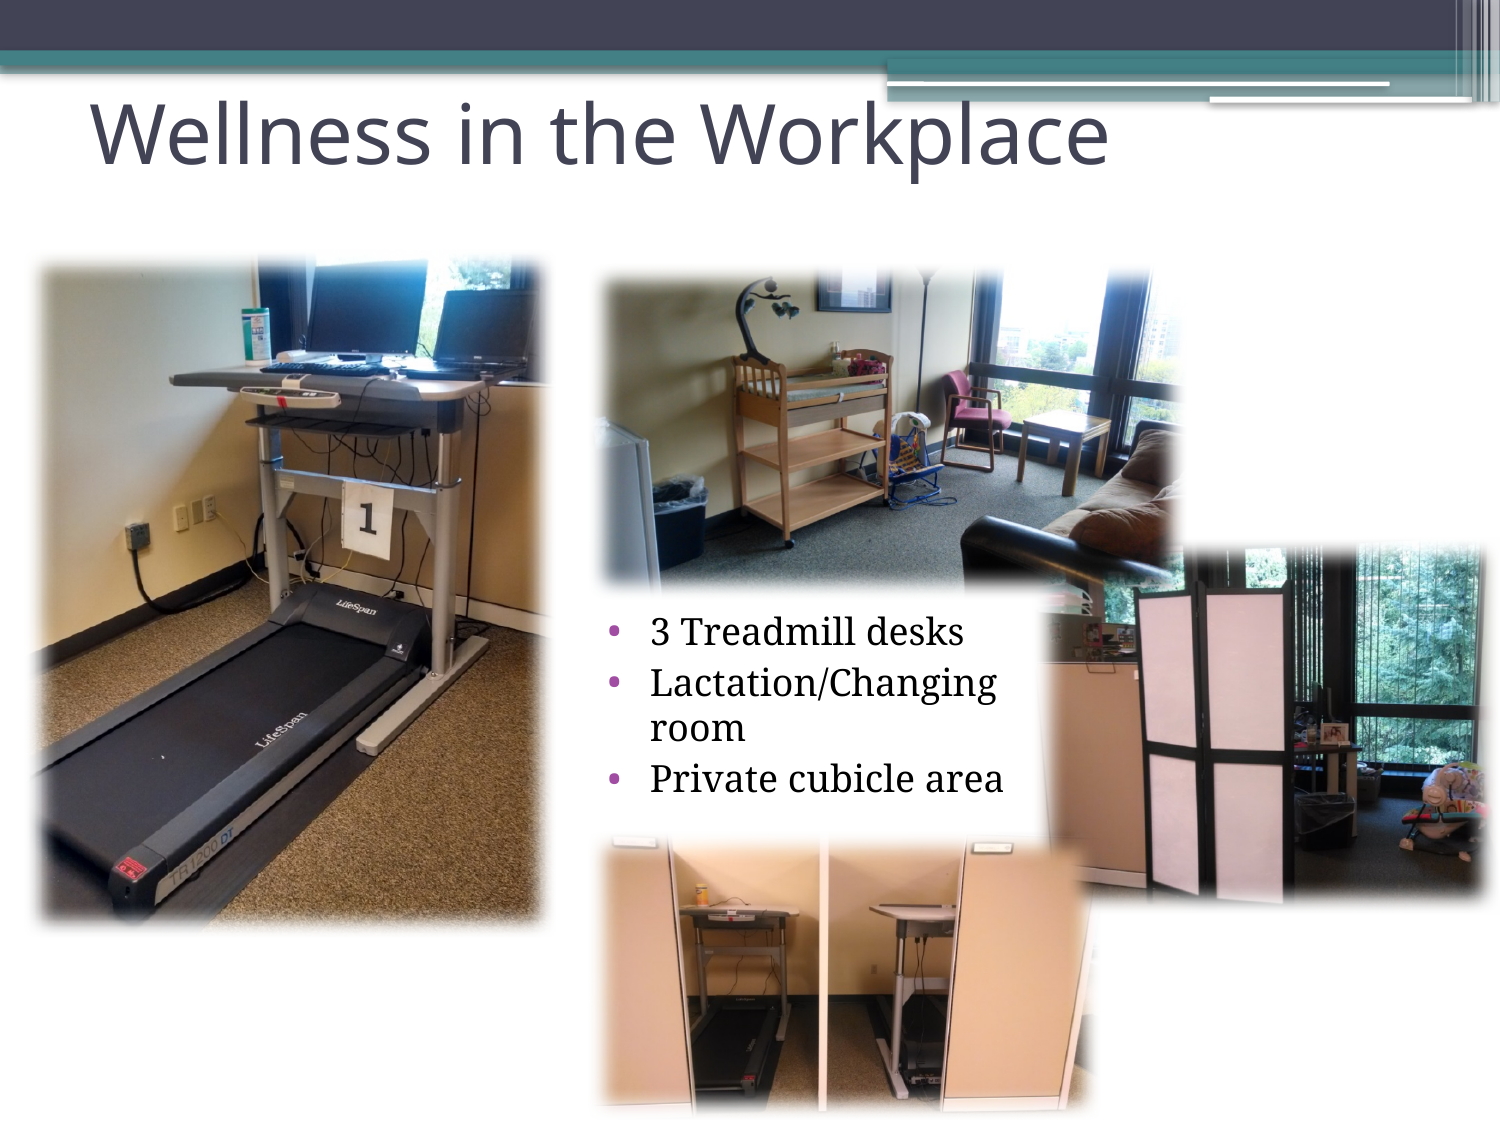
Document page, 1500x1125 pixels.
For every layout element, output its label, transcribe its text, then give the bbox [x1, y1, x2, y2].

picture [24, 249, 557, 938]
title Wellness in the Workplace [75, 37, 1425, 225]
picture [587, 262, 1500, 1121]
list 3 Treadmill desks Lactation/Changing room Private cubicle area [575, 600, 1025, 813]
